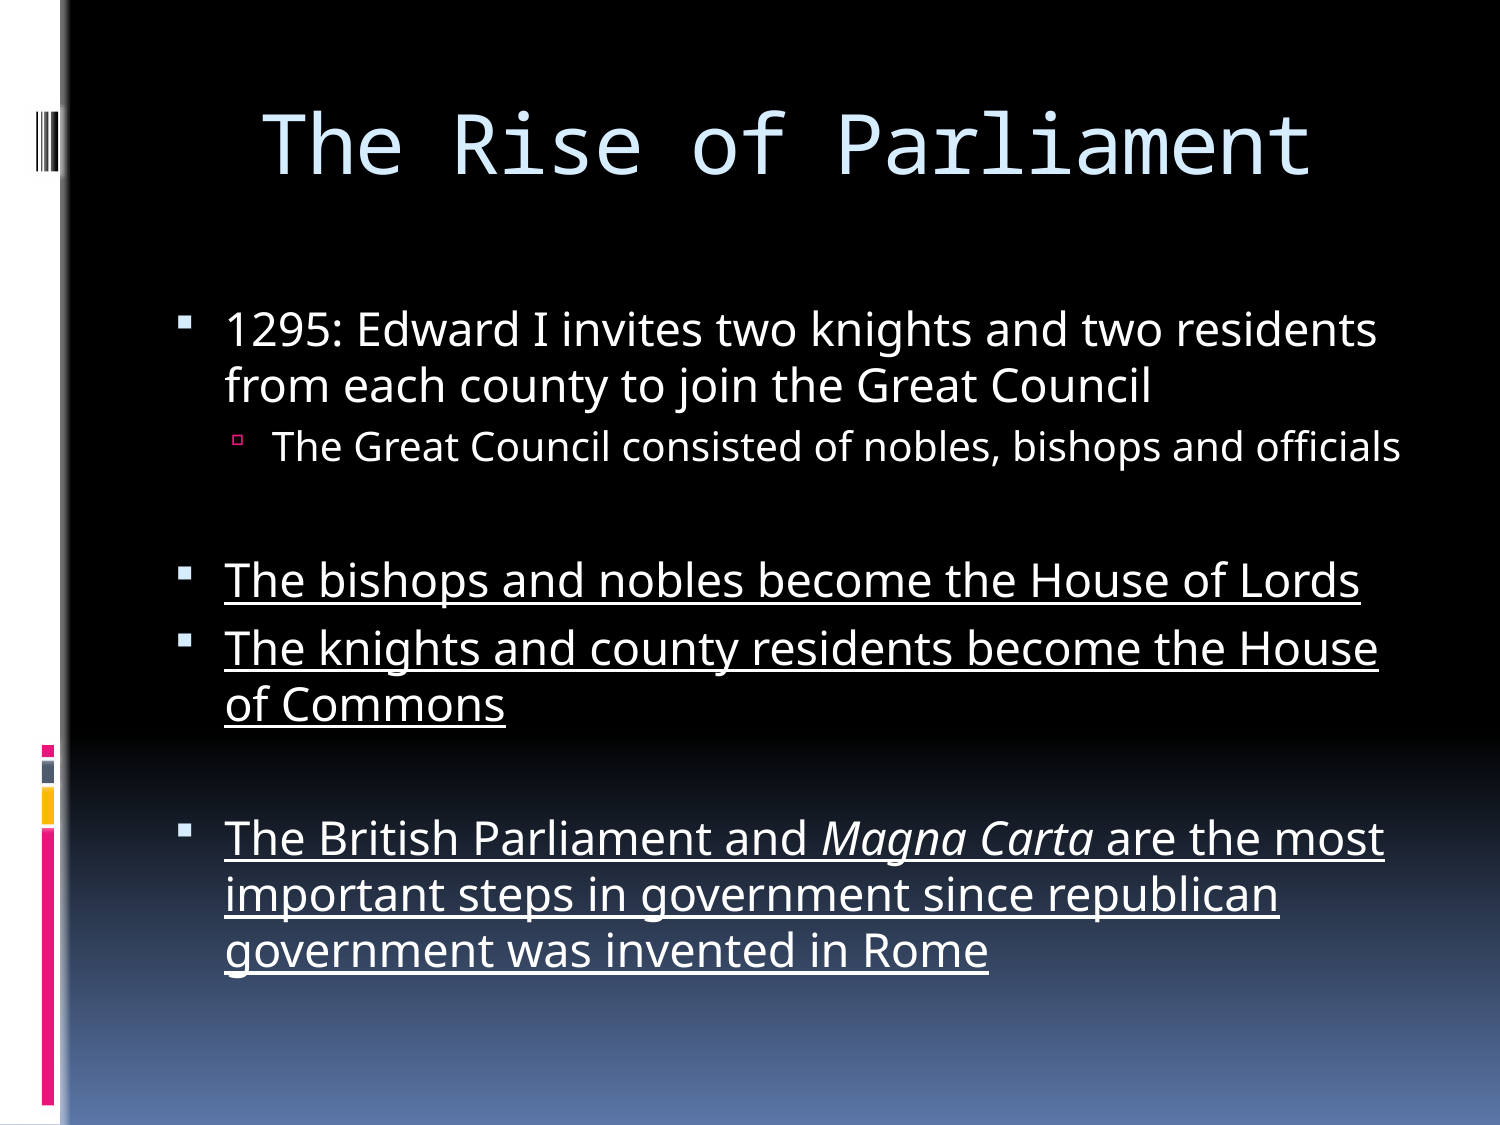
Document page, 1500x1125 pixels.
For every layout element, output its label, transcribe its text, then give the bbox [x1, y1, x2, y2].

title The Rise of Parliament [150, 83, 1425, 234]
list 1295: Edward I invites two knights and two residents from each county to join the Great Council The Great Council consisted of nobles, bishops and officials The bishops and nobles become the House of Lords The knights and county residents become the House of Commons The British Parliament and Magna Carta are the most important steps in government since republican government was invented in Rome [150, 292, 1425, 1043]
